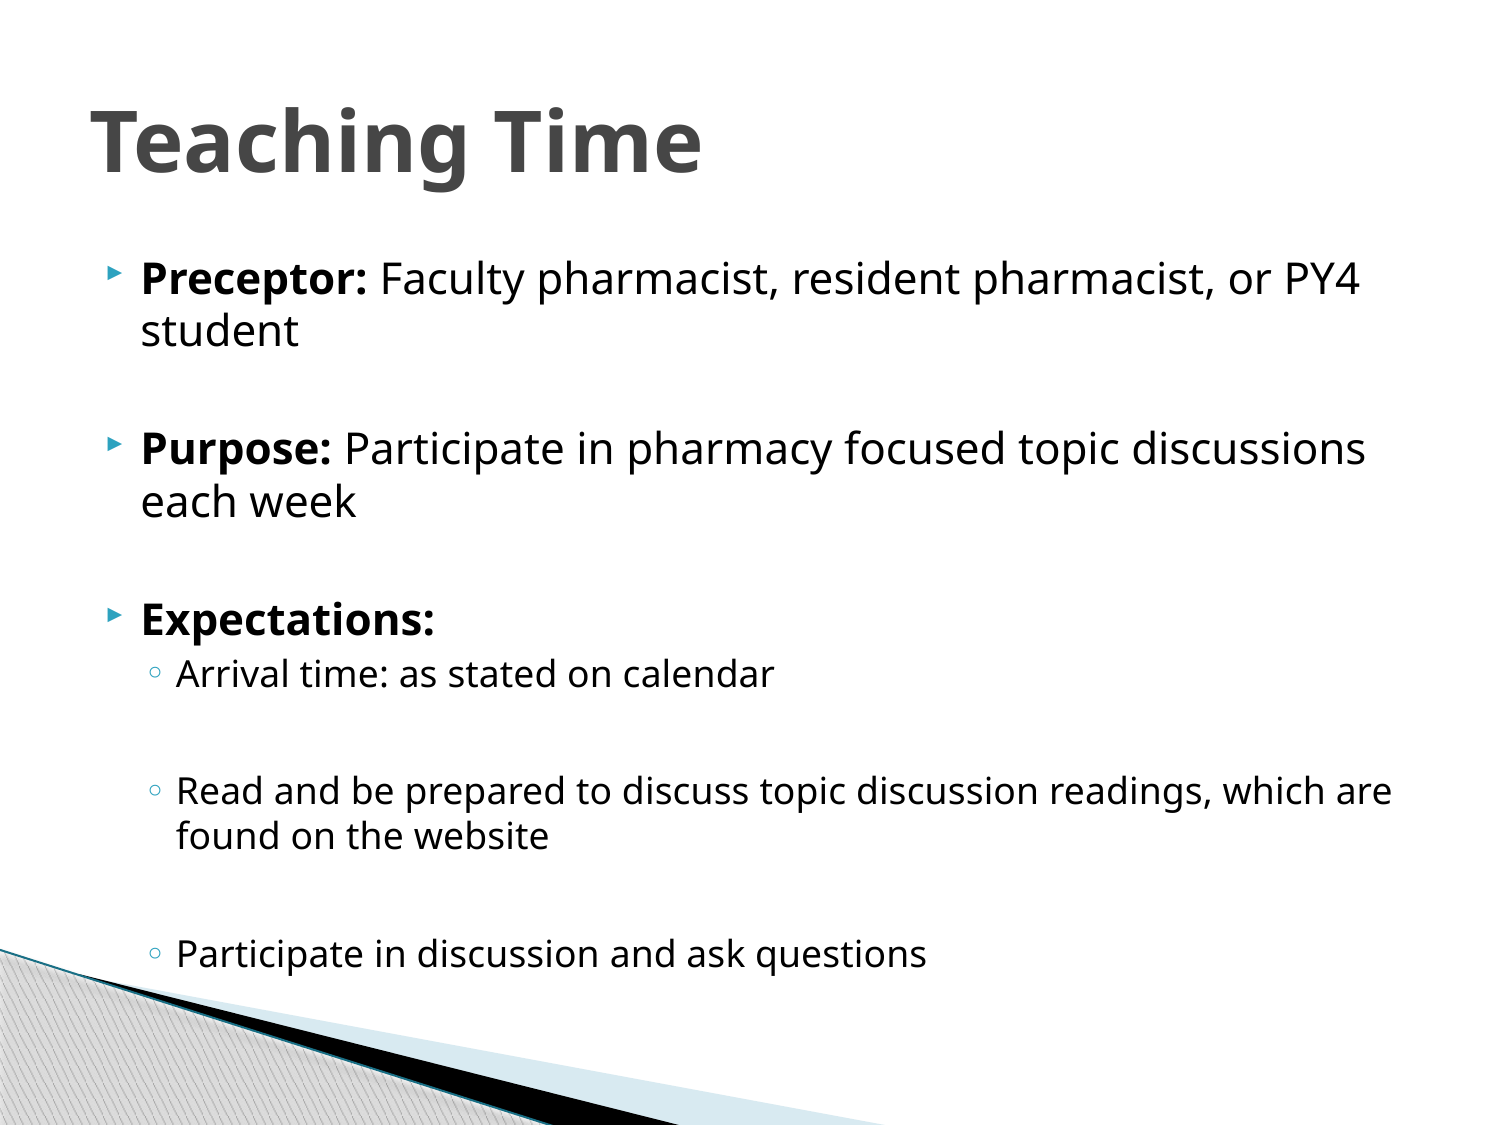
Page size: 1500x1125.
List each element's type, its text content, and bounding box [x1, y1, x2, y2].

list Preceptor: Faculty pharmacist, resident pharmacist, or PY4 student Purpose: Participate in pharmacy focused topic discussions each week Expectations: Arrival time: as stated on calendar Read and be prepared to discuss topic discussion readings, which are found on the website Participate in discussion and ask questions [75, 243, 1425, 986]
title Teaching Time [75, 45, 1425, 233]
